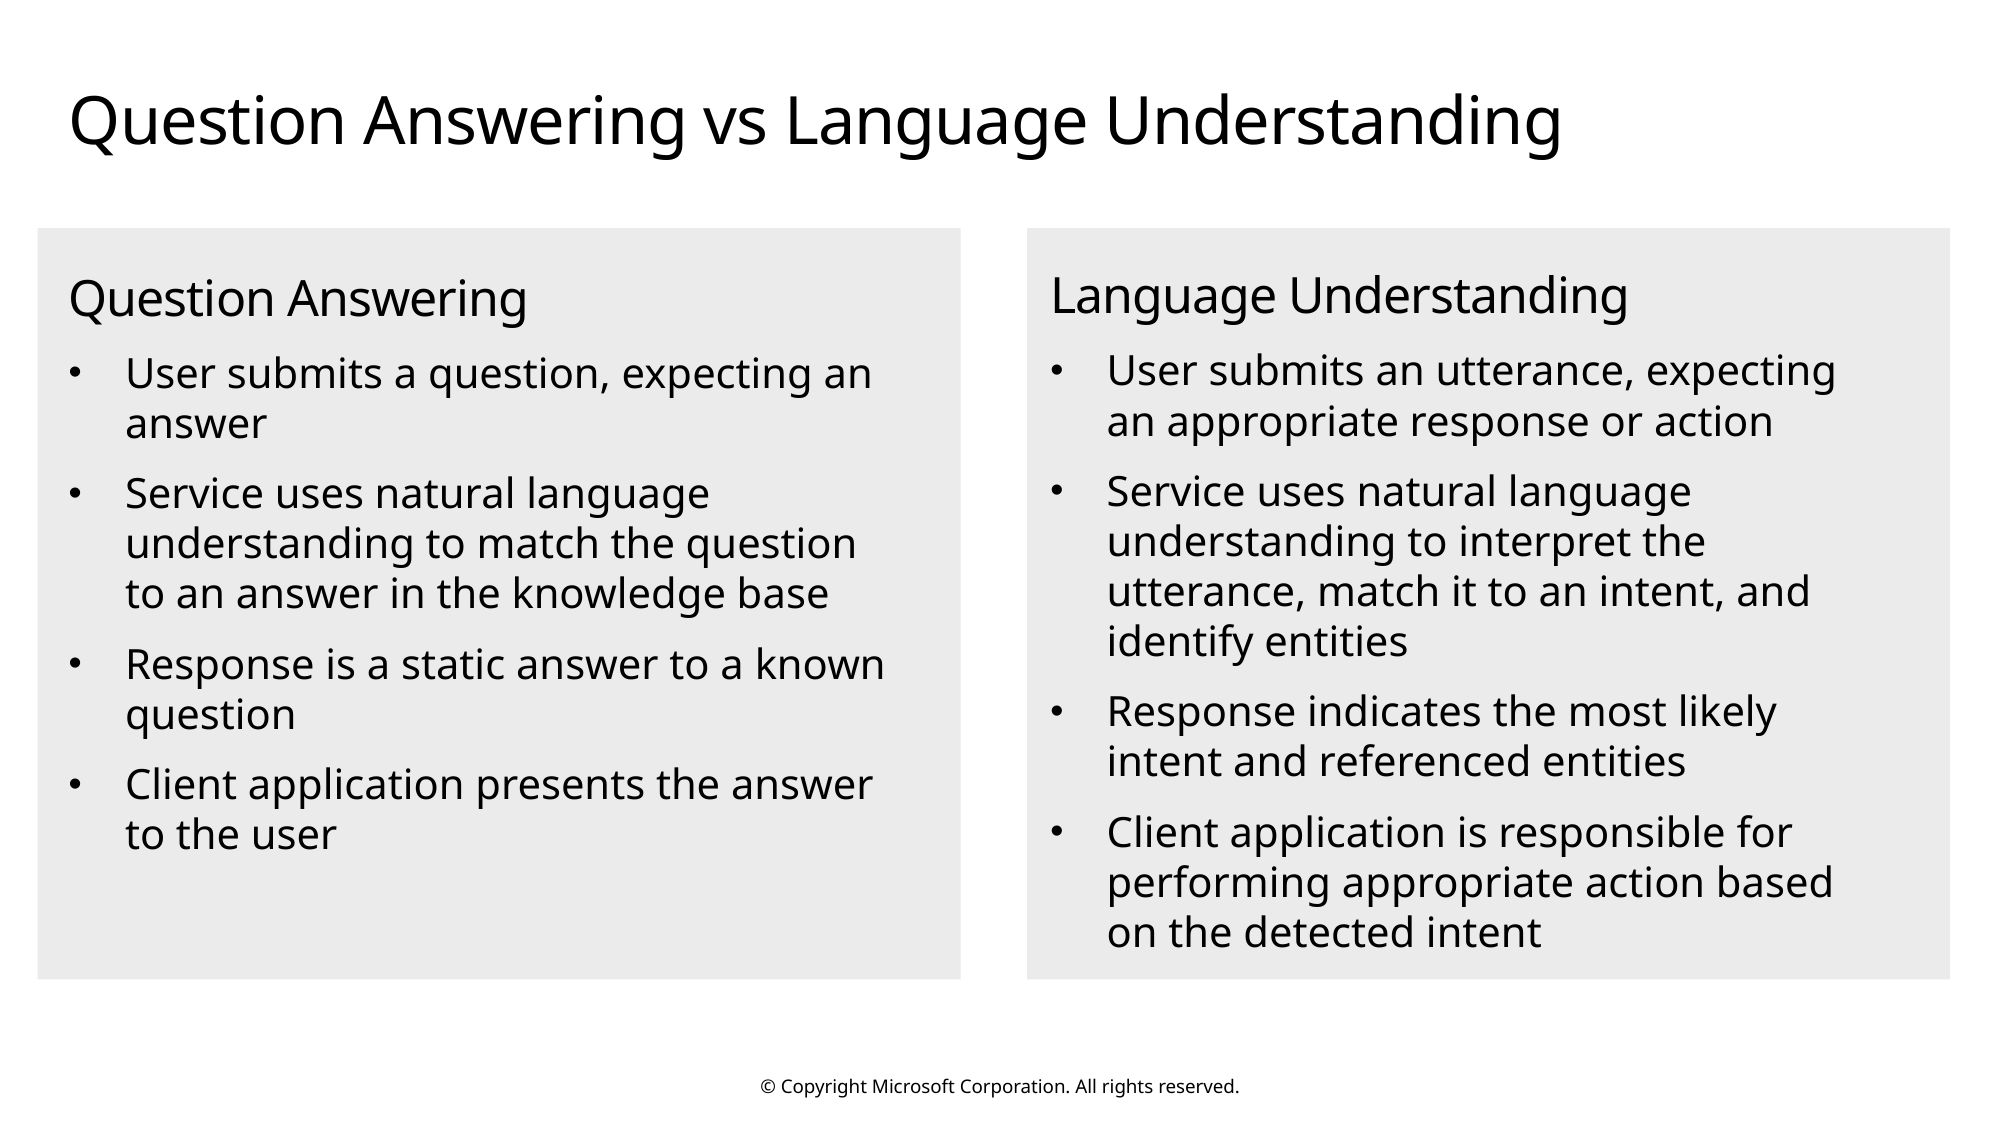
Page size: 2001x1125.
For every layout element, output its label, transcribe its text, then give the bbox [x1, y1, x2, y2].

text_box [1026, 227, 1951, 980]
title Question Answering vs Language Understanding [68, 72, 1930, 184]
text_box [37, 227, 961, 980]
text_box Language Understanding User submits an utterance, expecting an appropriate response or action Service uses natural language understanding to interpret the utterance, match it to an intent, and identify entities Response indicates the most likely intent and referenced entities Client application is responsible for performing appropriate action based on the detected intent [1050, 248, 1912, 1041]
list Question Answering User submits a question, expecting an answer Service uses natural language understanding to match the question to an answer in the knowledge base Response is a static answer to a known question Client application presents the answer to the user [68, 251, 930, 1024]
